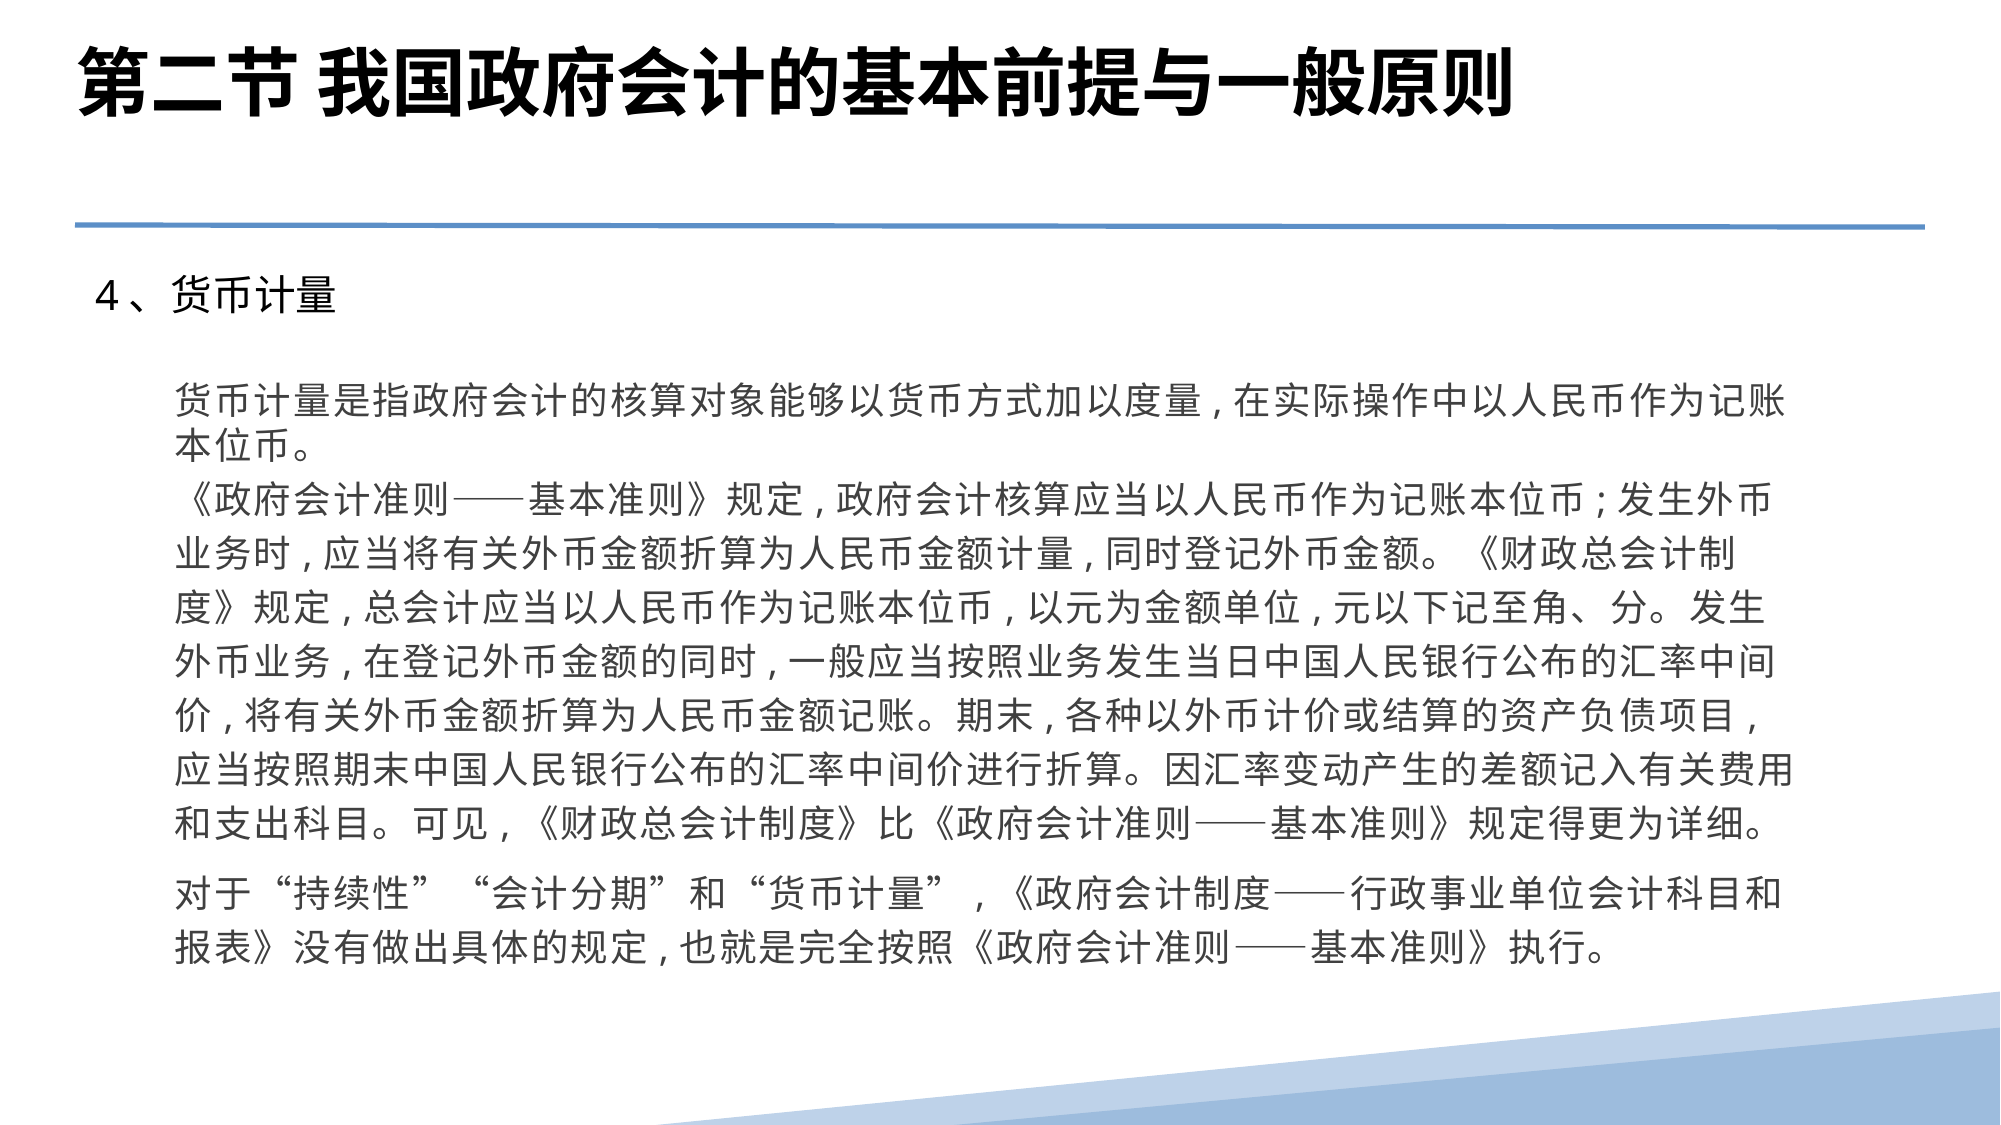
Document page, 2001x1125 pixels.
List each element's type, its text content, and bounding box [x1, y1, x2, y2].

text_box 4、货币计量 [95, 258, 1945, 334]
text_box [656, 991, 2000, 1125]
text_box 货币计量是指政府会计的核算对象能够以货币方式加以度量,在实际操作中以人民币作为记账本位币。 《政府会计准则——基本准则》规定,政府会计核算应当以人民币作为记账本位币;发生外币业务时,应当将有关外币金额折算为人民币金额计量,同时登记外币金额。《财政总会计制度》规定,总会计应当以人民币作为记账本位币,以元为金额单位,元以下记至角、分。发生外币业务,在登记外币金额的同时,一般应当按照业务发生当日中国人民银行公布的汇率中间价,将有关外币金额折算为人民币金额记账。期末,各种以外币计价或结算的资产负债项目,应当按照期末中国人民银行公布的汇率中间价进行折算。因汇率变动产生的差额记入有关费用和支出科目。可见,《财政总会计制度》比《政府会计准则——基本准则》规定得更为详细。 对于“持续性”“会计分期”和“货币计量”,《政府会计制度——行政事业单位会计科目和报表》没有做出具体的规定,也就是完全按照《政府会计准则——基本准则》执行。 [164, 335, 1813, 1012]
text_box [74, 224, 1925, 228]
text_box 第二节 我国政府会计的基本前提与一般原则 [75, 24, 1925, 125]
